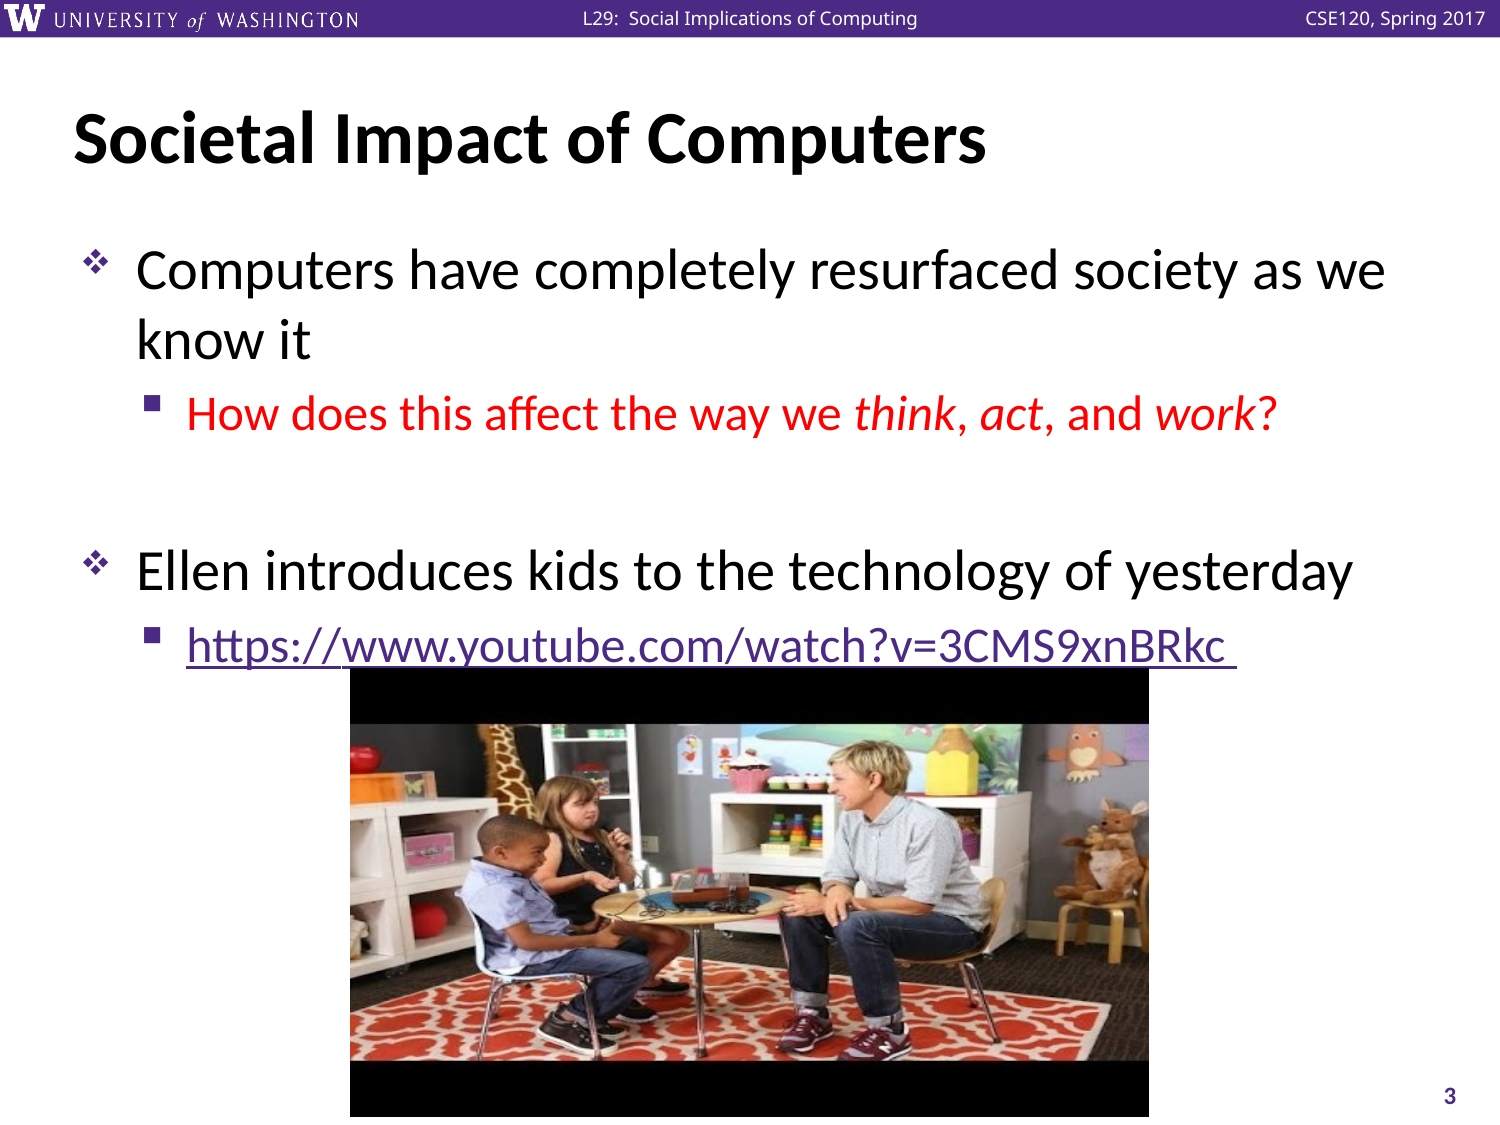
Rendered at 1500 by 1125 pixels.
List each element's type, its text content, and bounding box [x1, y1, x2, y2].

title Societal Impact of Computers [58, 71, 1438, 197]
slide_number 3 [1400, 1065, 1500, 1125]
list Computers have completely resurfaced society as we know it How does this affect the way we think, act, and work? Ellen introduces kids to the technology of yesterday https://www.youtube.com/watch?v=3CMS9xnBRkc [64, 223, 1438, 1040]
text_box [349, 667, 1150, 1118]
picture [4, 4, 358, 32]
